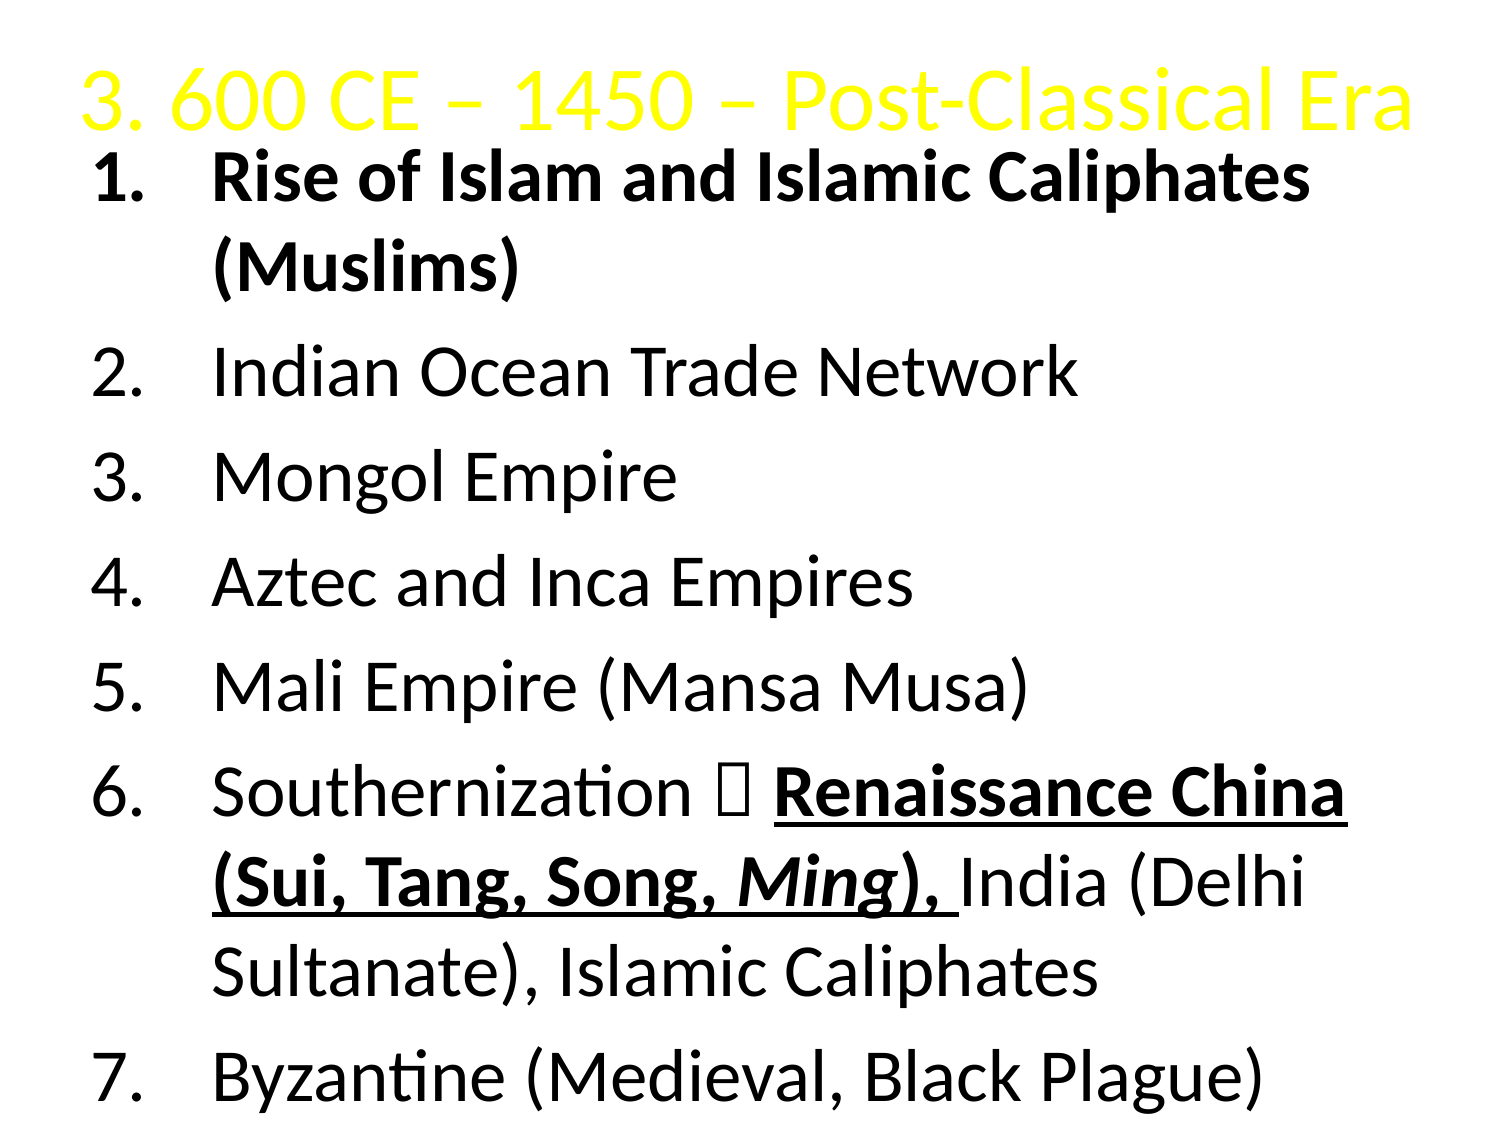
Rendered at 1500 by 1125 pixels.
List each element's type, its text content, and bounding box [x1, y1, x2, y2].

list Rise of Islam and Islamic Caliphates (Muslims) Indian Ocean Trade Network Mongol Empire Aztec and Inca Empires Mali Empire (Mansa Musa) Southernization  Renaissance China (Sui, Tang, Song, Ming), India (Delhi Sultanate), Islamic Caliphates Byzantine (Medieval, Black Plague) [75, 119, 1425, 862]
title 3. 600 CE – 1450 – Post-Classical Era [44, 0, 1451, 188]
